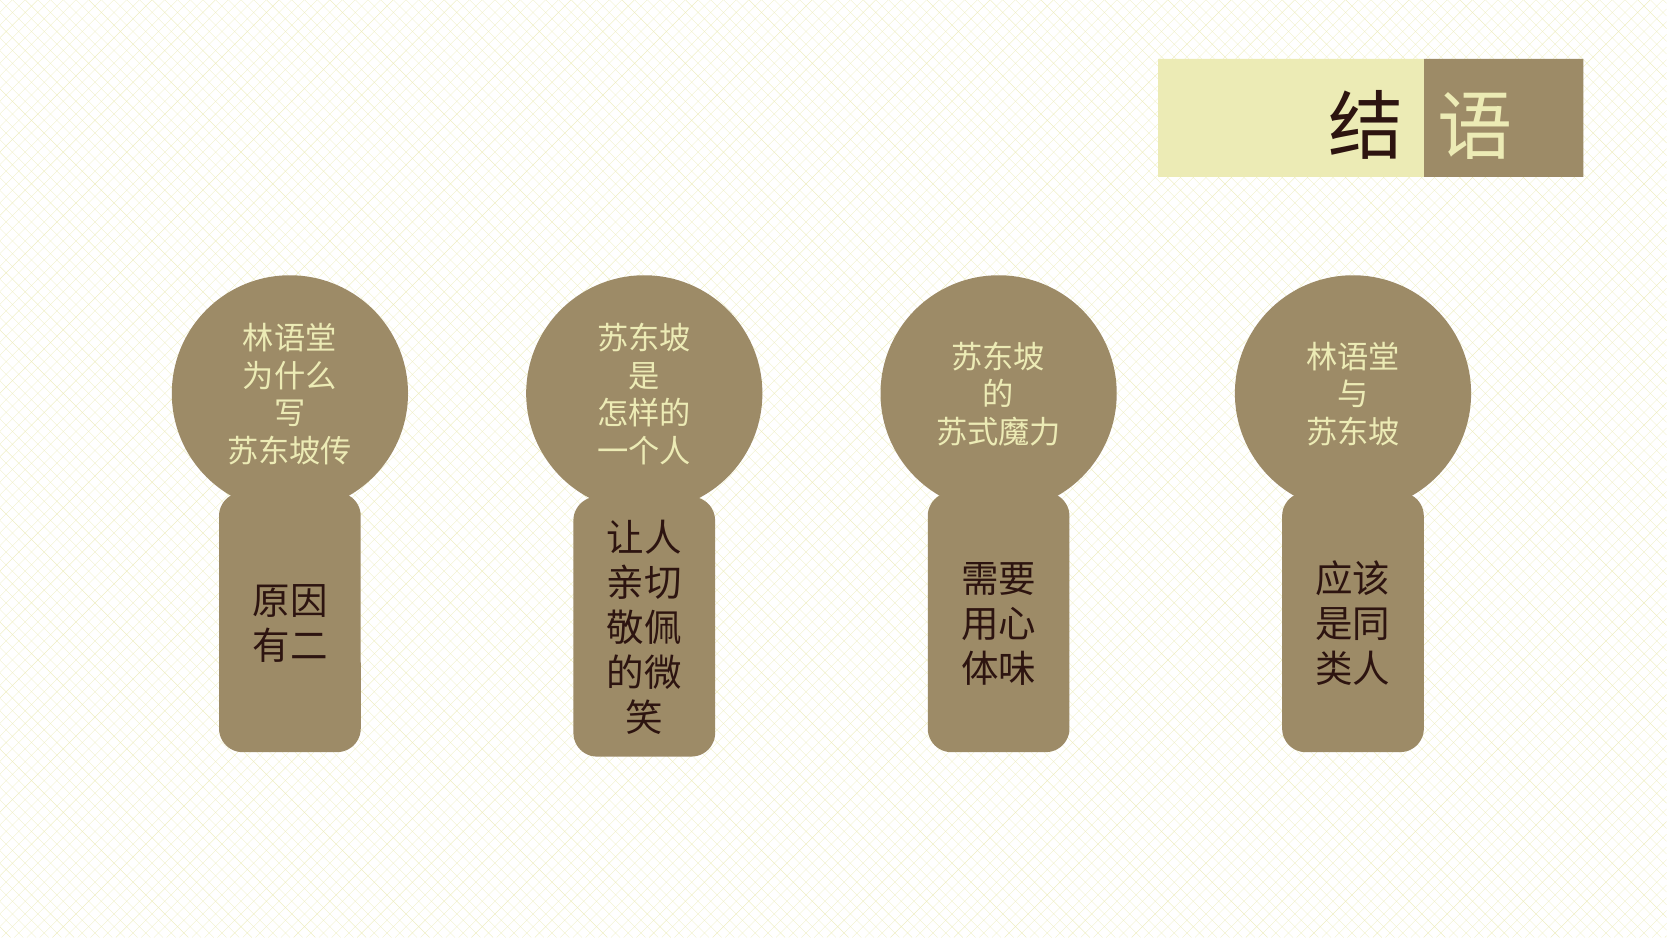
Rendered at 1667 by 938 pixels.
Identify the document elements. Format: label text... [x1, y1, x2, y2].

text_box [1156, 57, 1426, 179]
text_box 苏东坡 是 怎样的 一个人 [524, 401, 765, 498]
text_box 应该是同类人 [1280, 490, 1426, 755]
text_box 苏东坡 的 苏式魔力 [878, 273, 1119, 392]
text_box 苏东坡 的 苏式魔力 [878, 401, 1119, 496]
text_box 林语堂 为什么 写 苏东坡传 [169, 273, 411, 392]
text_box 原因有二 [216, 490, 363, 755]
text_box 林语堂 与 苏东坡 [1232, 273, 1474, 392]
text_box 林语堂 与 苏东坡 [1233, 401, 1473, 496]
text_box 苏东坡 是 怎样的 一个人 [524, 273, 765, 392]
text_box 林语堂 为什么 写 苏东坡传 [169, 401, 410, 496]
text_box 让人亲切敬佩的微笑 [571, 494, 718, 759]
text_box [1425, 57, 1585, 179]
text_box 需要用心体味 [925, 490, 1072, 755]
text_box 结 语 [1313, 71, 1527, 176]
